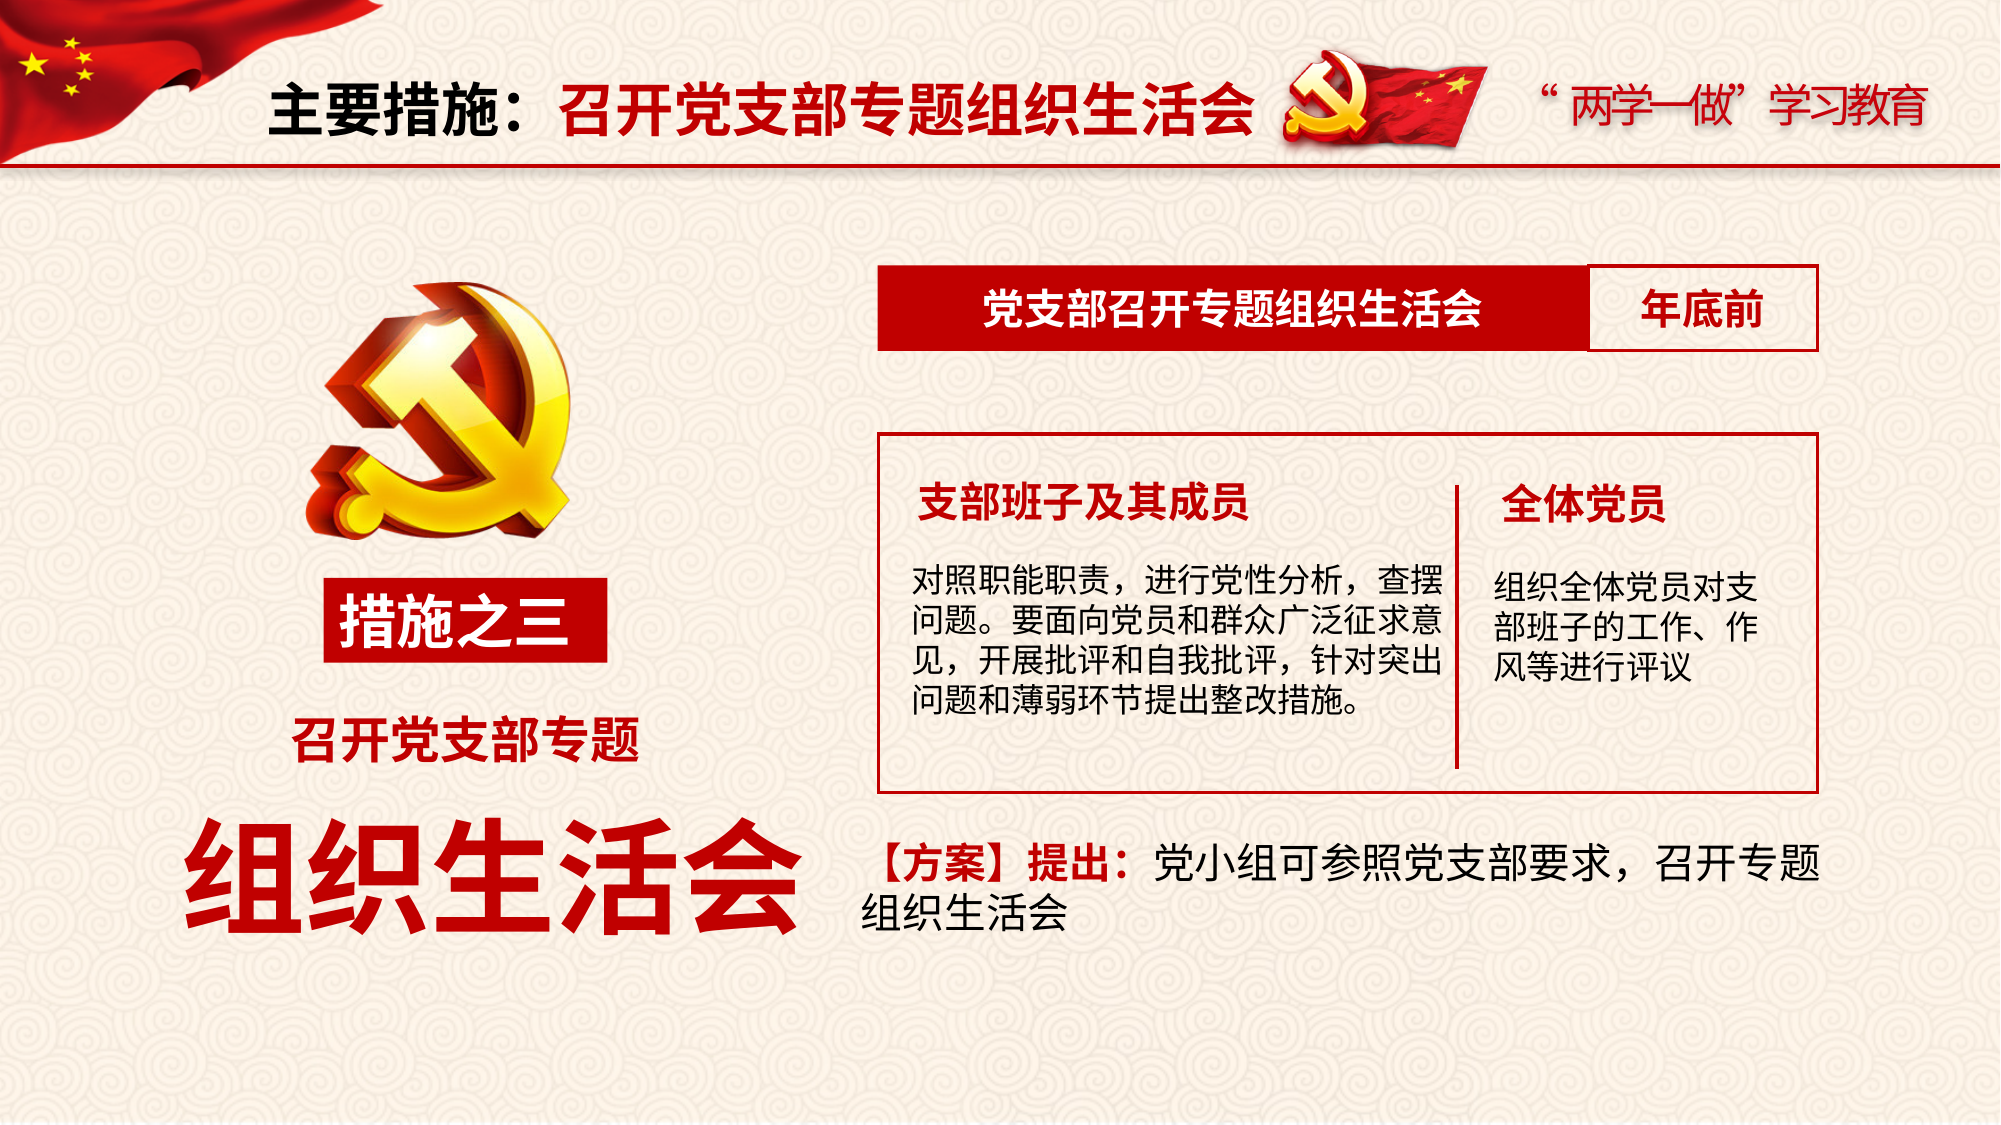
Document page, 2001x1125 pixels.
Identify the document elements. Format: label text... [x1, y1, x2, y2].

text_box 全体党员 [1486, 470, 1684, 535]
text_box 支部班子及其成员 [902, 468, 1267, 533]
list 主要措施：召开党支部专题组织生活会 [251, 73, 1282, 144]
text_box 组织生活会 [165, 792, 821, 958]
text_box 党支部召开专题组织生活会 [877, 264, 1590, 352]
picture [0, 0, 2001, 1125]
text_box 措施之三 [323, 577, 608, 663]
text_box 年底前 [1588, 265, 1818, 351]
text_box 对照职能职责，进行党性分析，查摆问题。要面向党员和群众广泛征求意见，开展批评和自我批评，针对突出问题和薄弱环节提出整改措施。 [896, 551, 1455, 727]
text_box [877, 433, 1818, 794]
text_box 召开党支部专题 [275, 701, 656, 777]
text_box 组织全体党员对支部班子的工作、作风等进行评议 [1478, 558, 1786, 694]
text_box 【方案】提出：党小组可参照党支部要求，召开专题组织生活会 [846, 829, 1844, 945]
